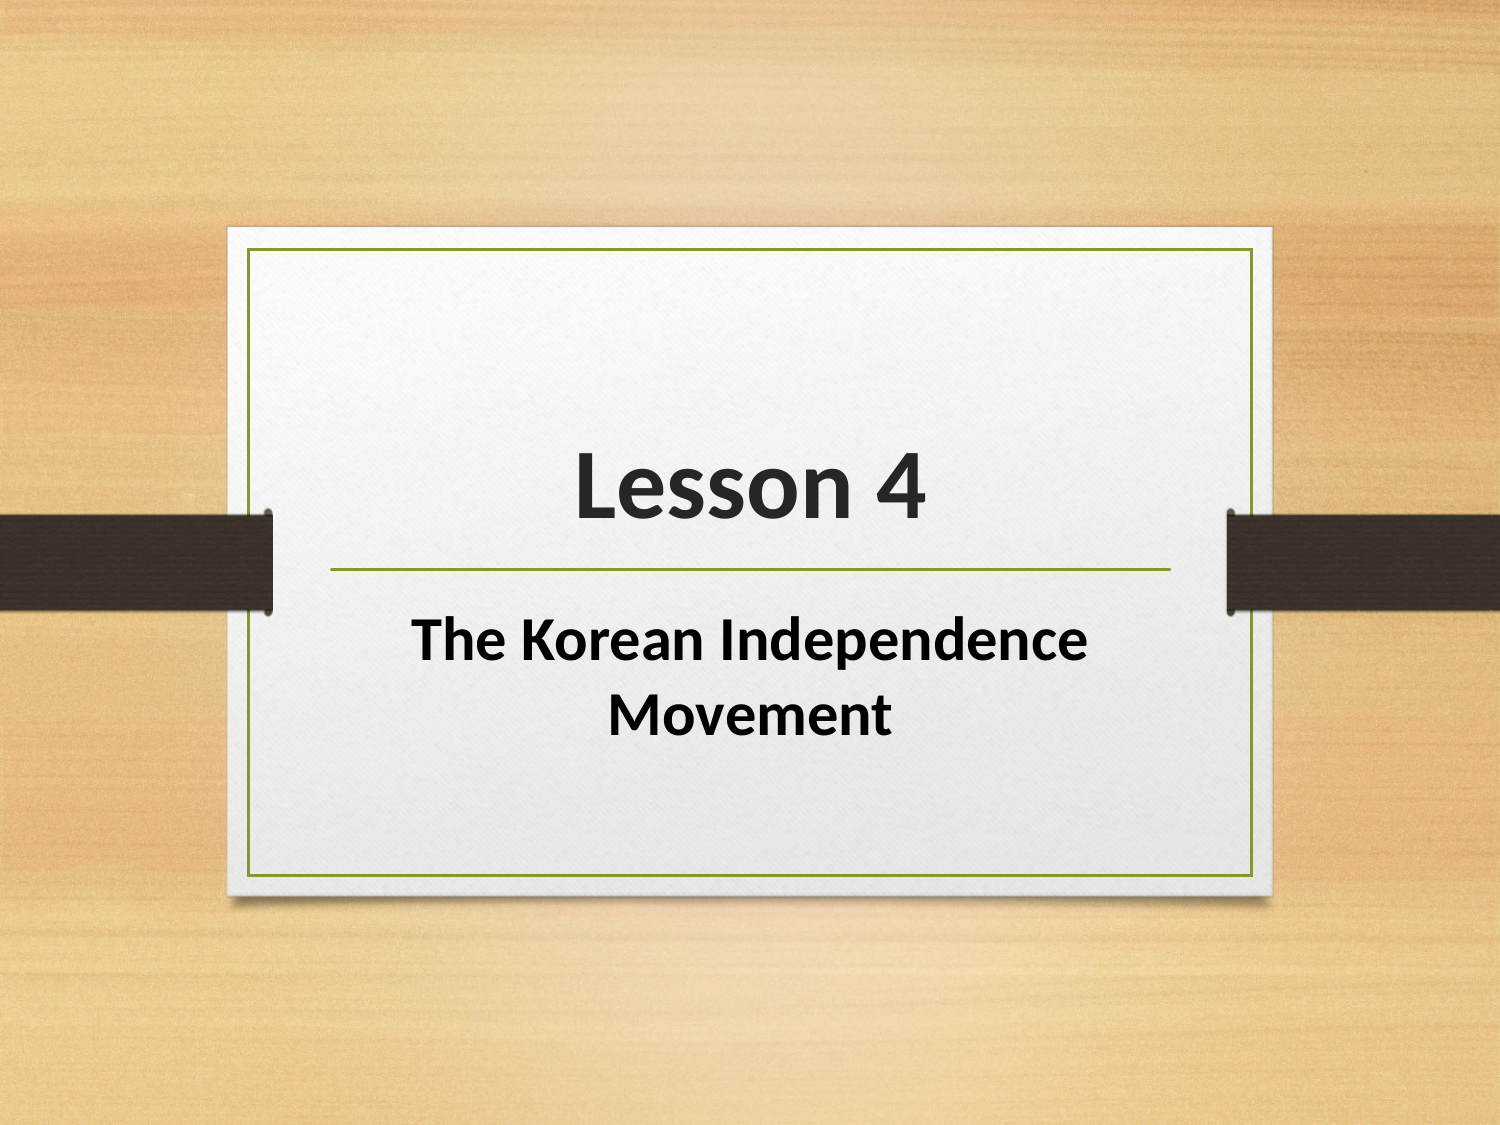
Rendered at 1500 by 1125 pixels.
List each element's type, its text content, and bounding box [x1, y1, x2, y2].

picture [0, 0, 1500, 1125]
subtitle The Korean Independence Movement [315, 590, 1187, 817]
title Lesson 4 [315, 297, 1187, 546]
